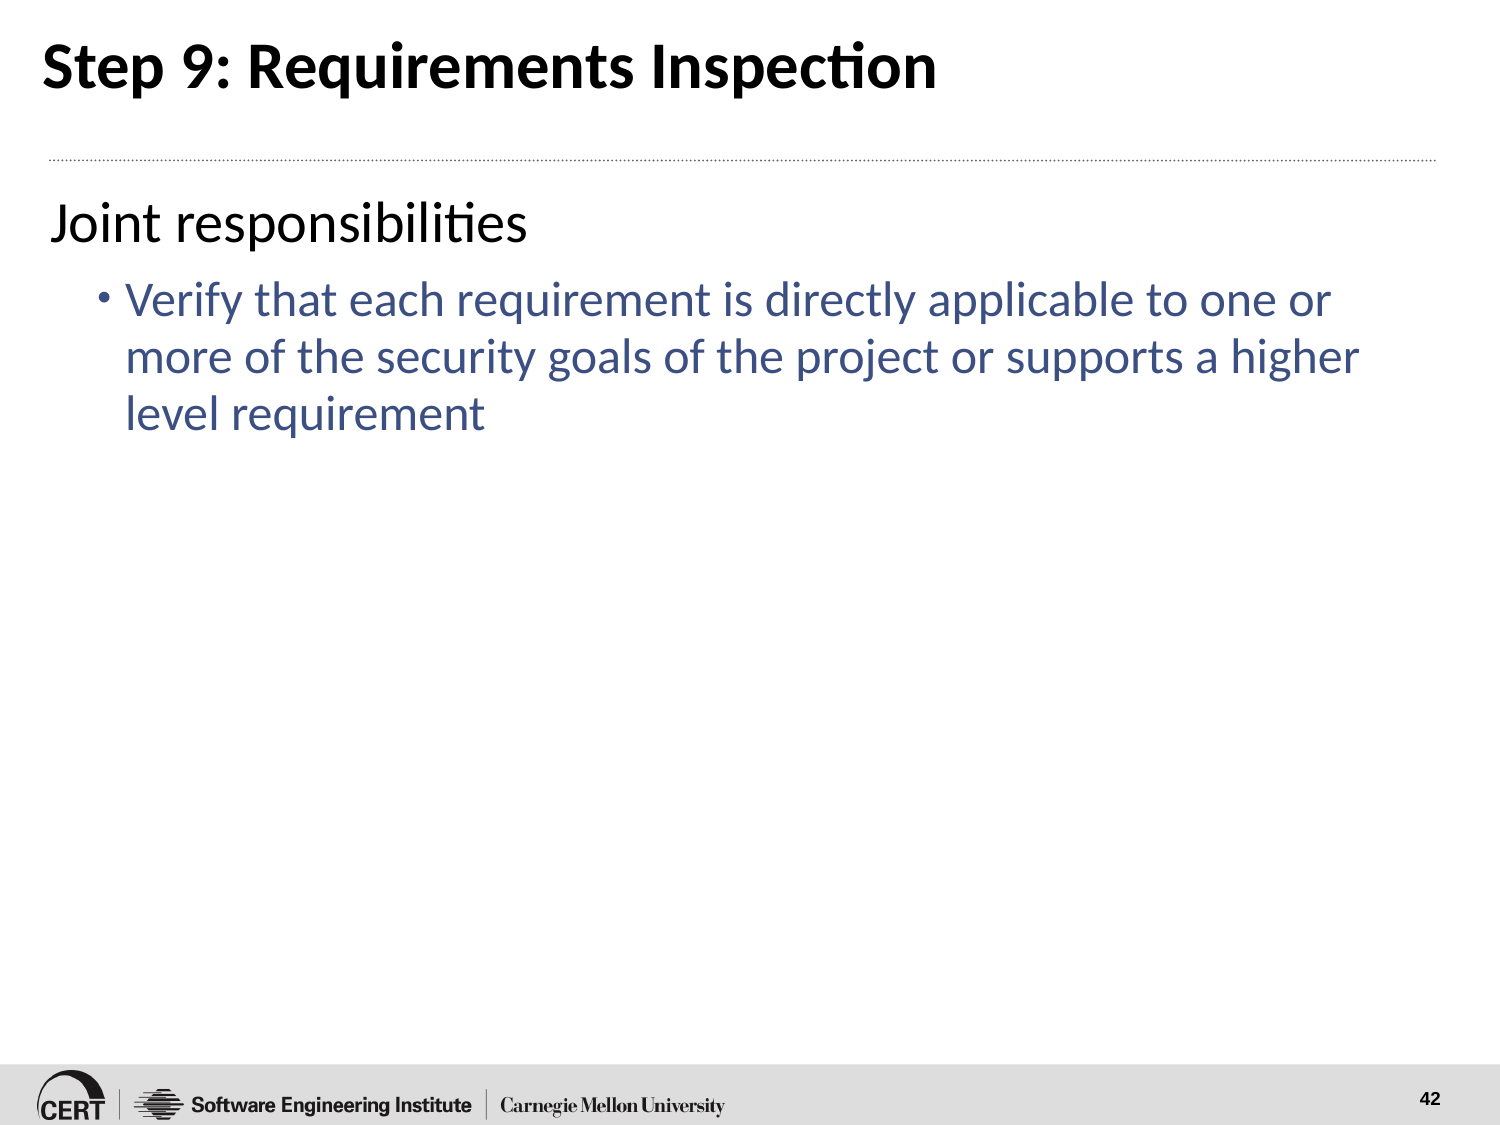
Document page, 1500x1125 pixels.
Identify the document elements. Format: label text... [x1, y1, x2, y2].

title Step 9: Requirements Inspection [42, 37, 1434, 155]
list Joint responsibilities Verify that each requirement is directly applicable to one or more of the security goals of the project or supports a higher level requirement [49, 187, 1438, 1001]
picture [37, 1069, 725, 1122]
